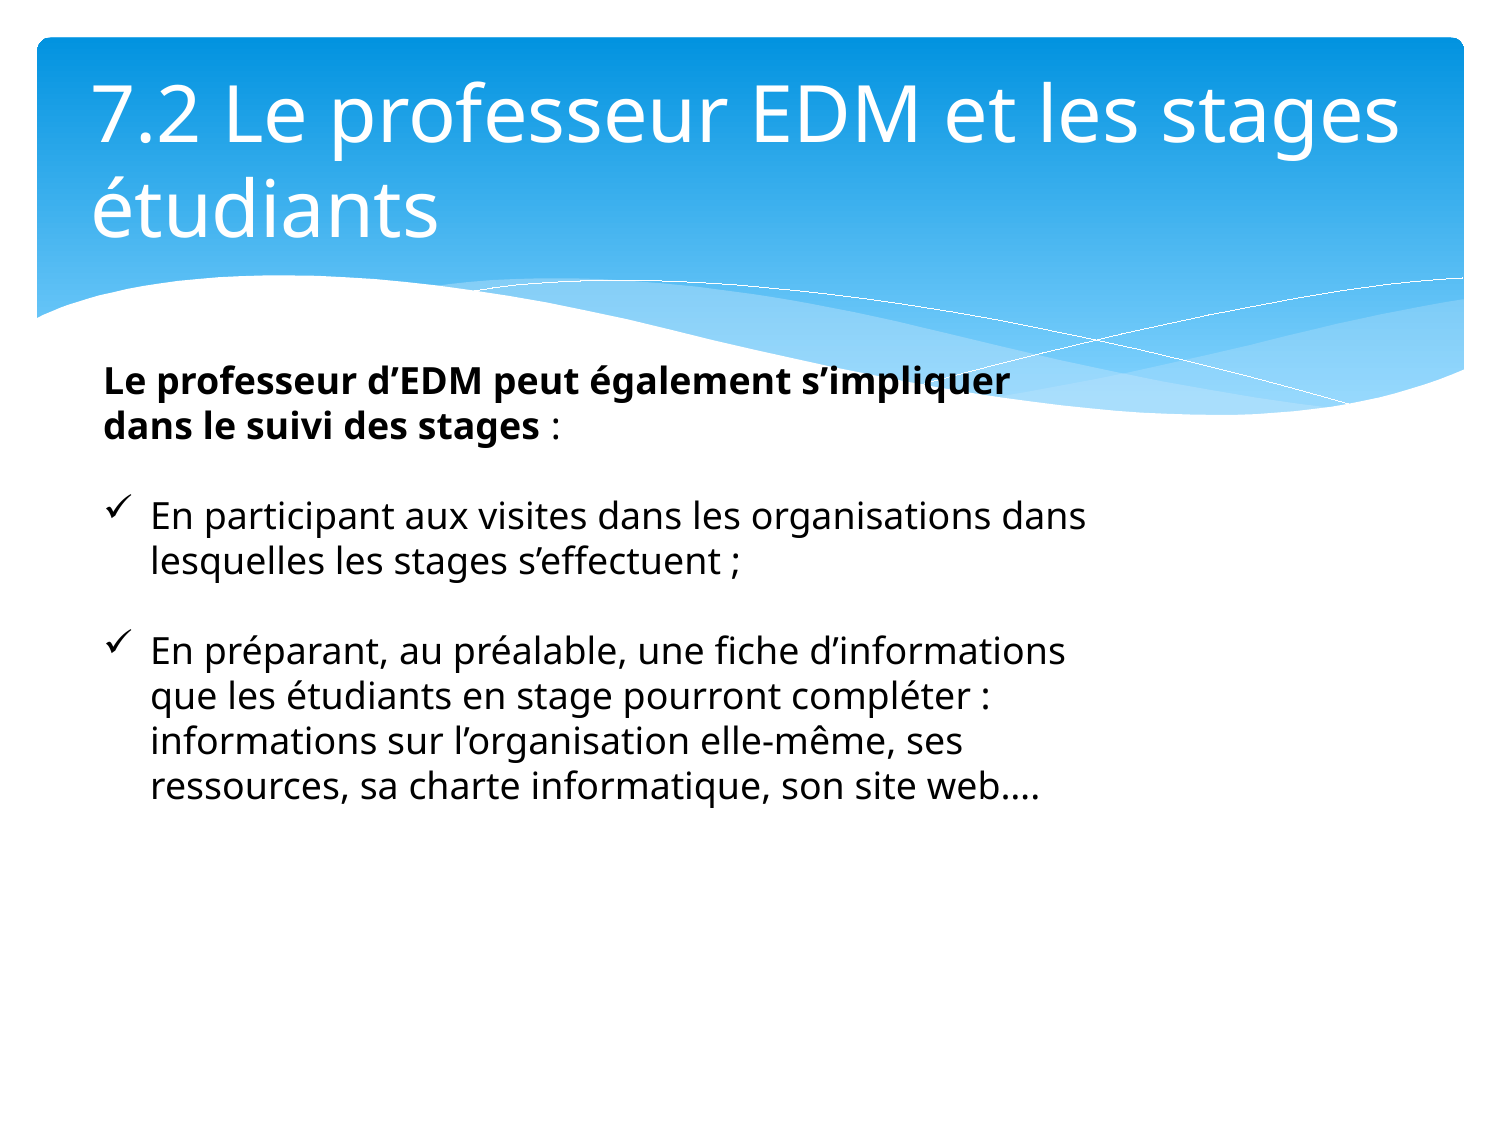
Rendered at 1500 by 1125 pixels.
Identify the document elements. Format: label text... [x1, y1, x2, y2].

title 7.2 Le professeur EDM et les stages étudiants [75, 55, 1425, 261]
text_box Le professeur d’EDM peut également s’impliquer dans le suivi des stages : En participant aux visites dans les organisations dans lesquelles les stages s’effectuent ; En préparant, au préalable, une fiche d’informations que les étudiants en stage pourront compléter : informations sur l’organisation elle-même, ses ressources, sa charte informatique, son site web…. [88, 349, 1105, 860]
